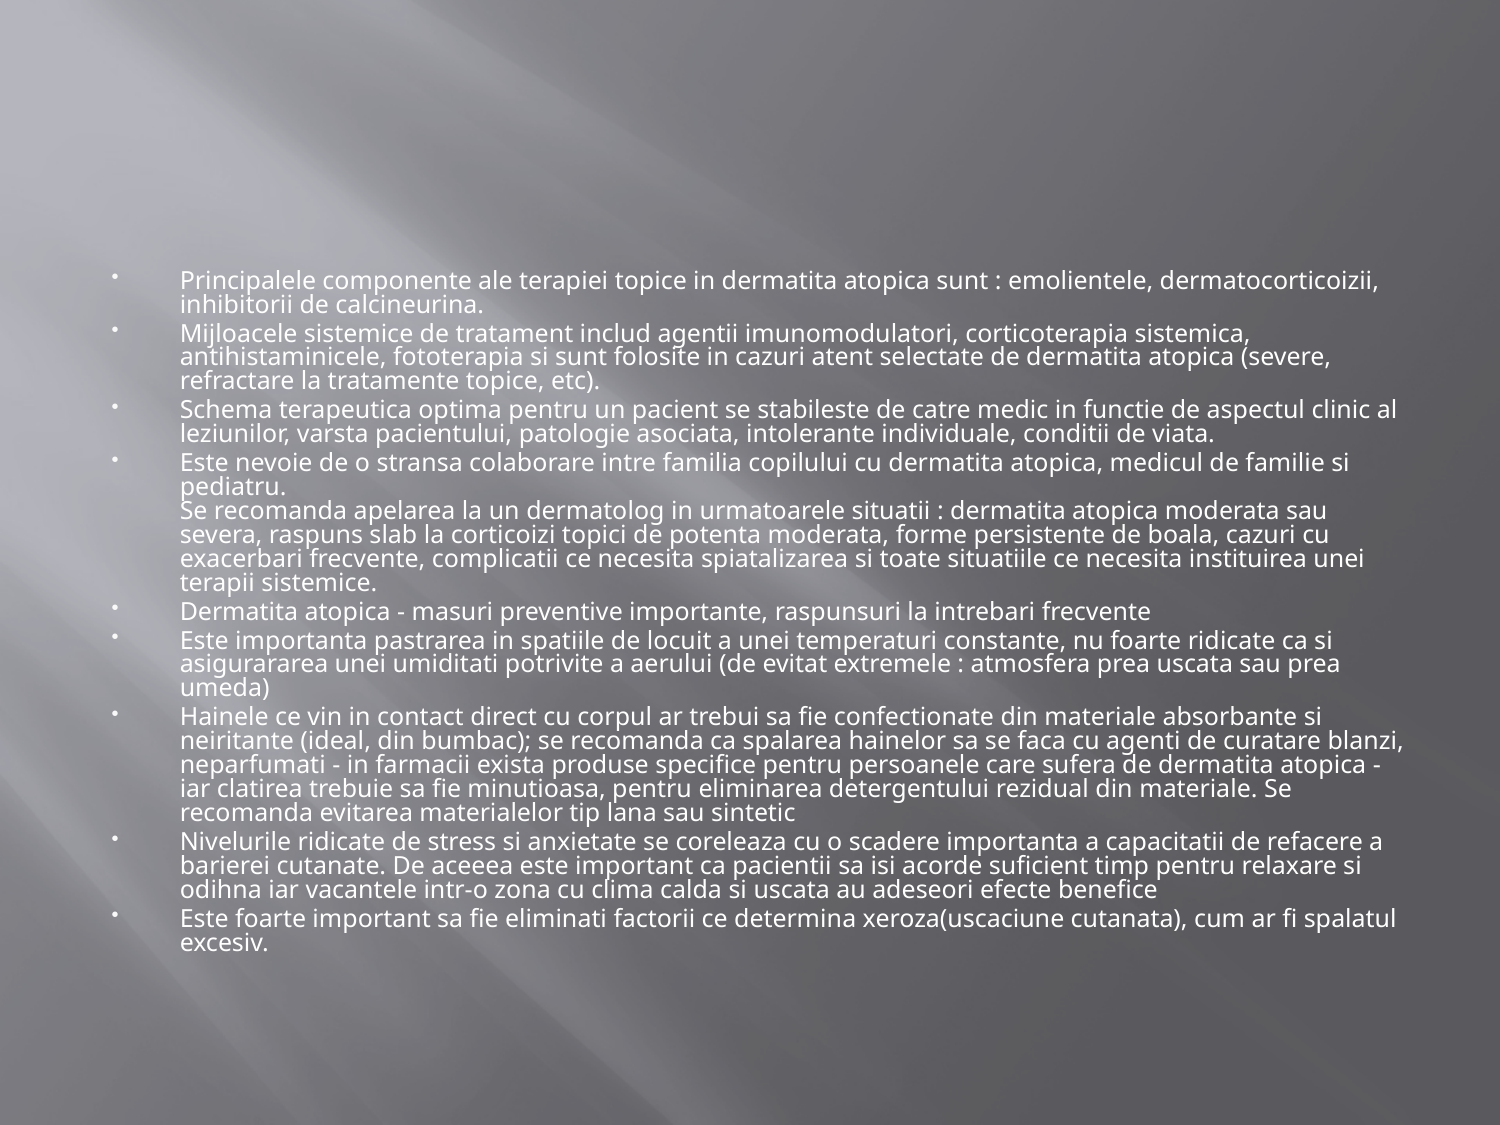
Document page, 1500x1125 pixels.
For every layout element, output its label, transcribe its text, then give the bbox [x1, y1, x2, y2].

list Principalele componente ale terapiei topice in dermatita atopica sunt : emolientele, dermatocorticoizii, inhibitorii de calcineurina. Mijloacele sistemice de tratament includ agentii imunomodulatori, corticoterapia sistemica, antihistaminicele, fototerapia si sunt folosite in cazuri atent selectate de dermatita atopica (severe, refractare la tratamente topice, etc). Schema terapeutica optima pentru un pacient se stabileste de catre medic in functie de aspectul clinic al leziunilor, varsta pacientului, patologie asociata, intolerante individuale, conditii de viata. Este nevoie de o stransa colaborare intre familia copilului cu dermatita atopica, medicul de familie si pediatru. Se recomanda apelarea la un dermatolog in urmatoarele situatii : dermatita atopica moderata sau severa, raspuns slab la corticoizi topici de potenta moderata, forme persistente de boala, cazuri cu exacerbari frecvente, complicatii ce necesita spiatalizarea si toate situatiile ce necesita instituirea unei terapii sistemice. Dermatita atopica - masuri preventive importante, raspunsuri la intrebari frecvente Este importanta pastrarea in spatiile de locuit a unei temperaturi constante, nu foarte ridicate ca si asigurararea unei umiditati potrivite a aerului (de evitat extremele : atmosfera prea uscata sau prea umeda) Hainele ce vin in contact direct cu corpul ar trebui sa fie confectionate din materiale absorbante si neiritante (ideal, din bumbac); se recomanda ca spalarea hainelor sa se faca cu agenti de curatare blanzi, neparfumati - in farmacii exista produse specifice pentru persoanele care sufera de dermatita atopica - iar clatirea trebuie sa fie minutioasa, pentru eliminarea detergentului rezidual din materiale. Se recomanda evitarea materialelor tip lana sau sintetic Nivelurile ridicate de stress si anxietate se coreleaza cu o scadere importanta a capacitatii de refacere a barierei cutanate. De aceeea este important ca pacientii sa isi acorde suficient timp pentru relaxare si odihna iar vacantele intr-o zona cu clima calda si uscata au adeseori efecte benefice Este foarte important sa fie eliminati factorii ce determina xeroza(uscaciune cutanata), cum ar fi spalatul excesiv. [74, 262, 1426, 1036]
